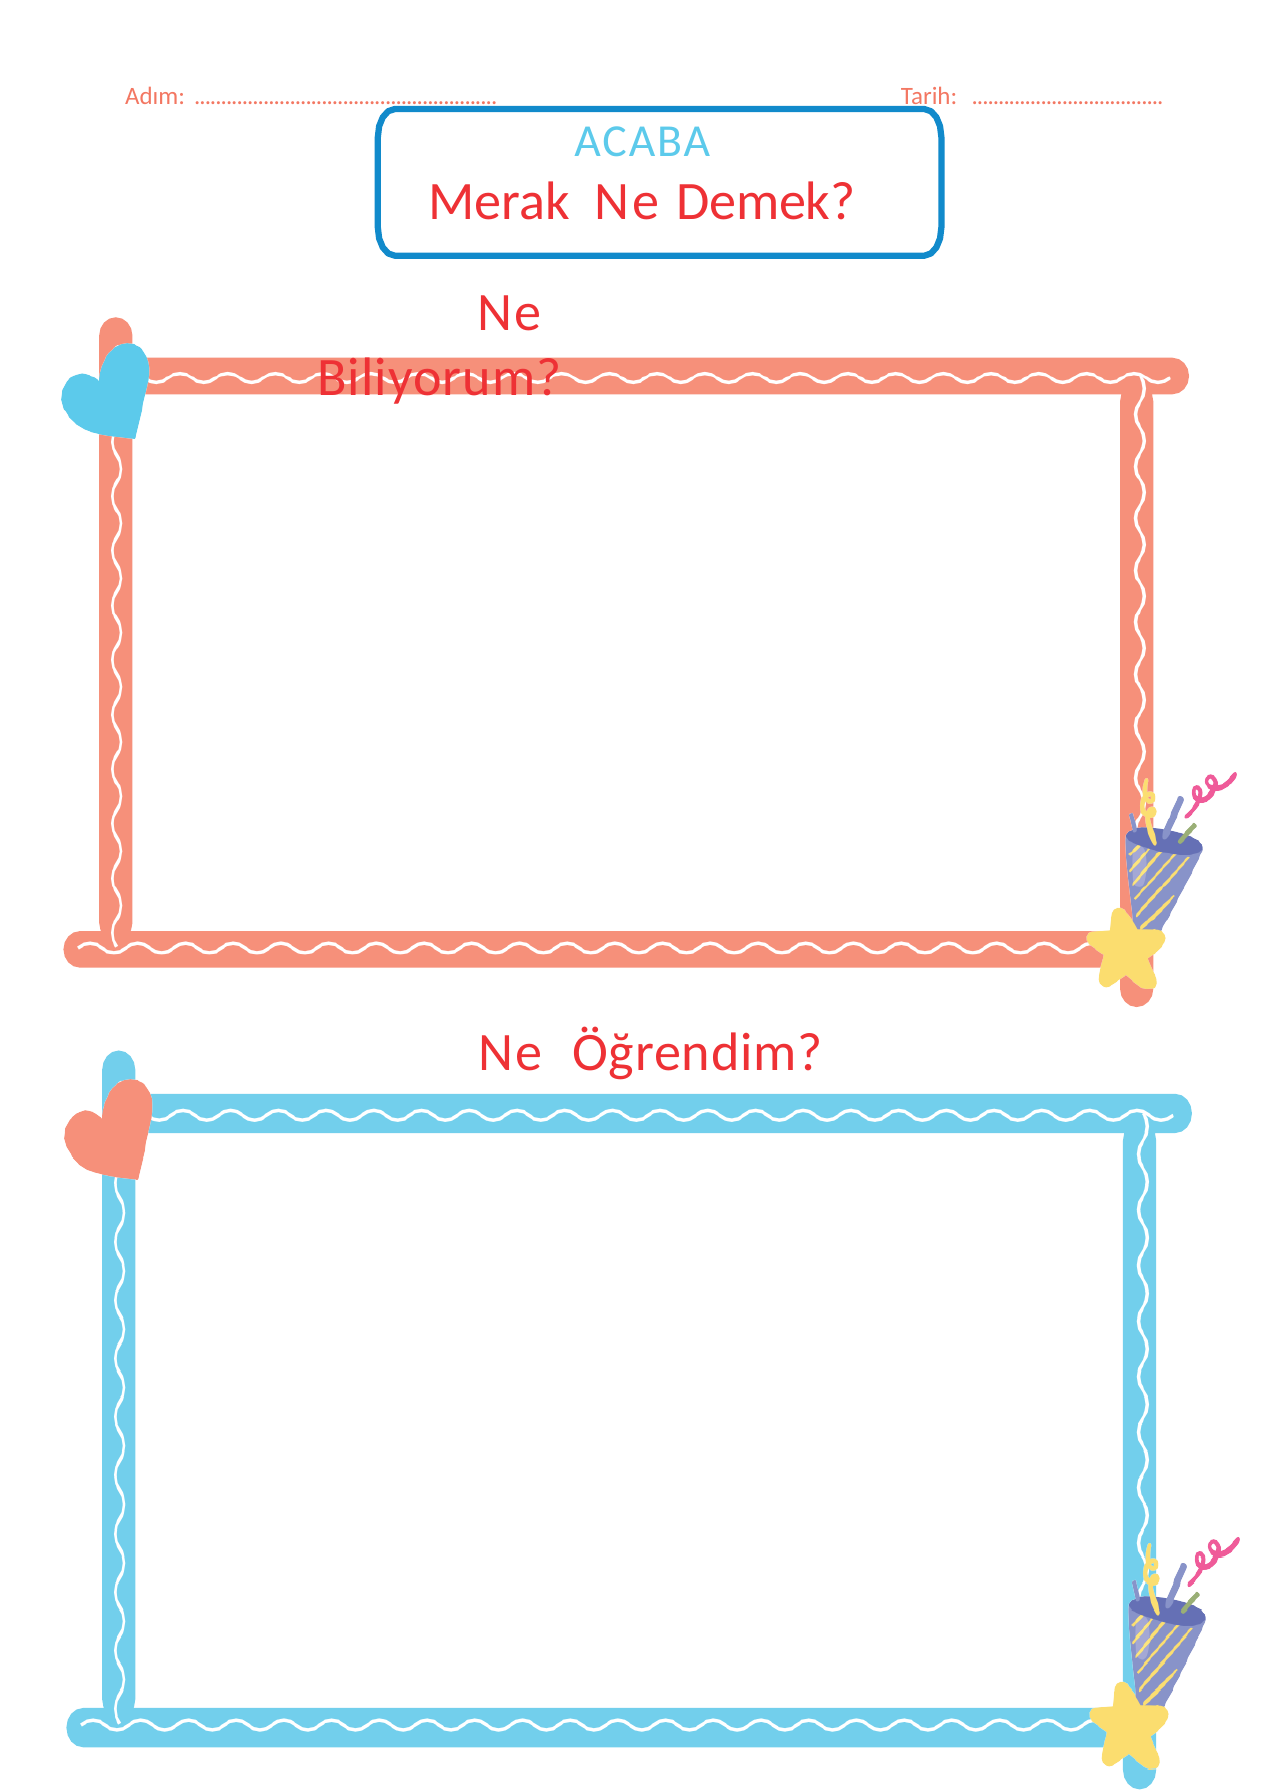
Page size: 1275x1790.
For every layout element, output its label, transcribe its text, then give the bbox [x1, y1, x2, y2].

text_box Adım: ......................................................... [122, 77, 505, 110]
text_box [64, 1050, 1240, 1790]
text_box ACABA Merak Ne Demek? [277, 108, 998, 231]
text_box Ne Öğrendim? [476, 1016, 828, 1048]
text_box [377, 109, 942, 256]
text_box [61, 316, 1237, 1008]
text_box Tarih: .................................... [898, 77, 1171, 110]
text_box Can ıntııNe Biliyorum? [267, 273, 987, 315]
